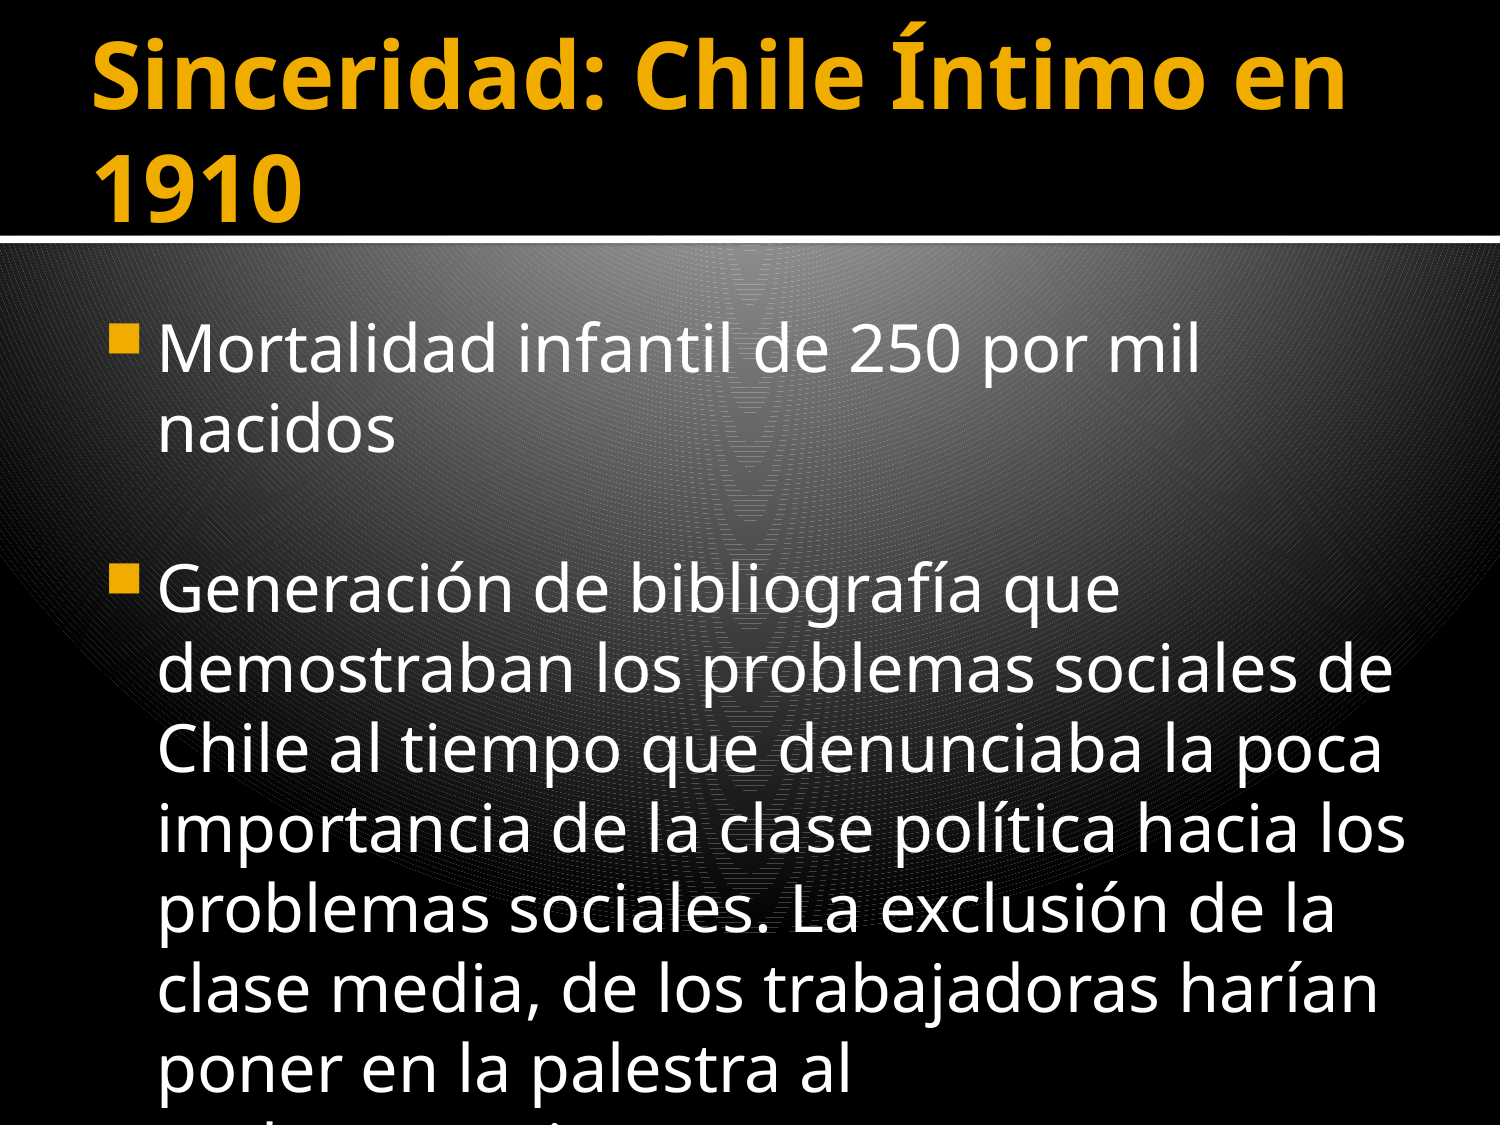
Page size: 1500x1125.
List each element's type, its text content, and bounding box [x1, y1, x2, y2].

list Mortalidad infantil de 250 por mil nacidos Generación de bibliografía que demostraban los problemas sociales de Chile al tiempo que denunciaba la poca importancia de la clase política hacia los problemas sociales. La exclusión de la clase media, de los trabajadoras harían poner en la palestra al parlamentarismo. [75, 291, 1425, 1050]
title Sinceridad: Chile Íntimo en 1910 [75, 25, 1425, 231]
